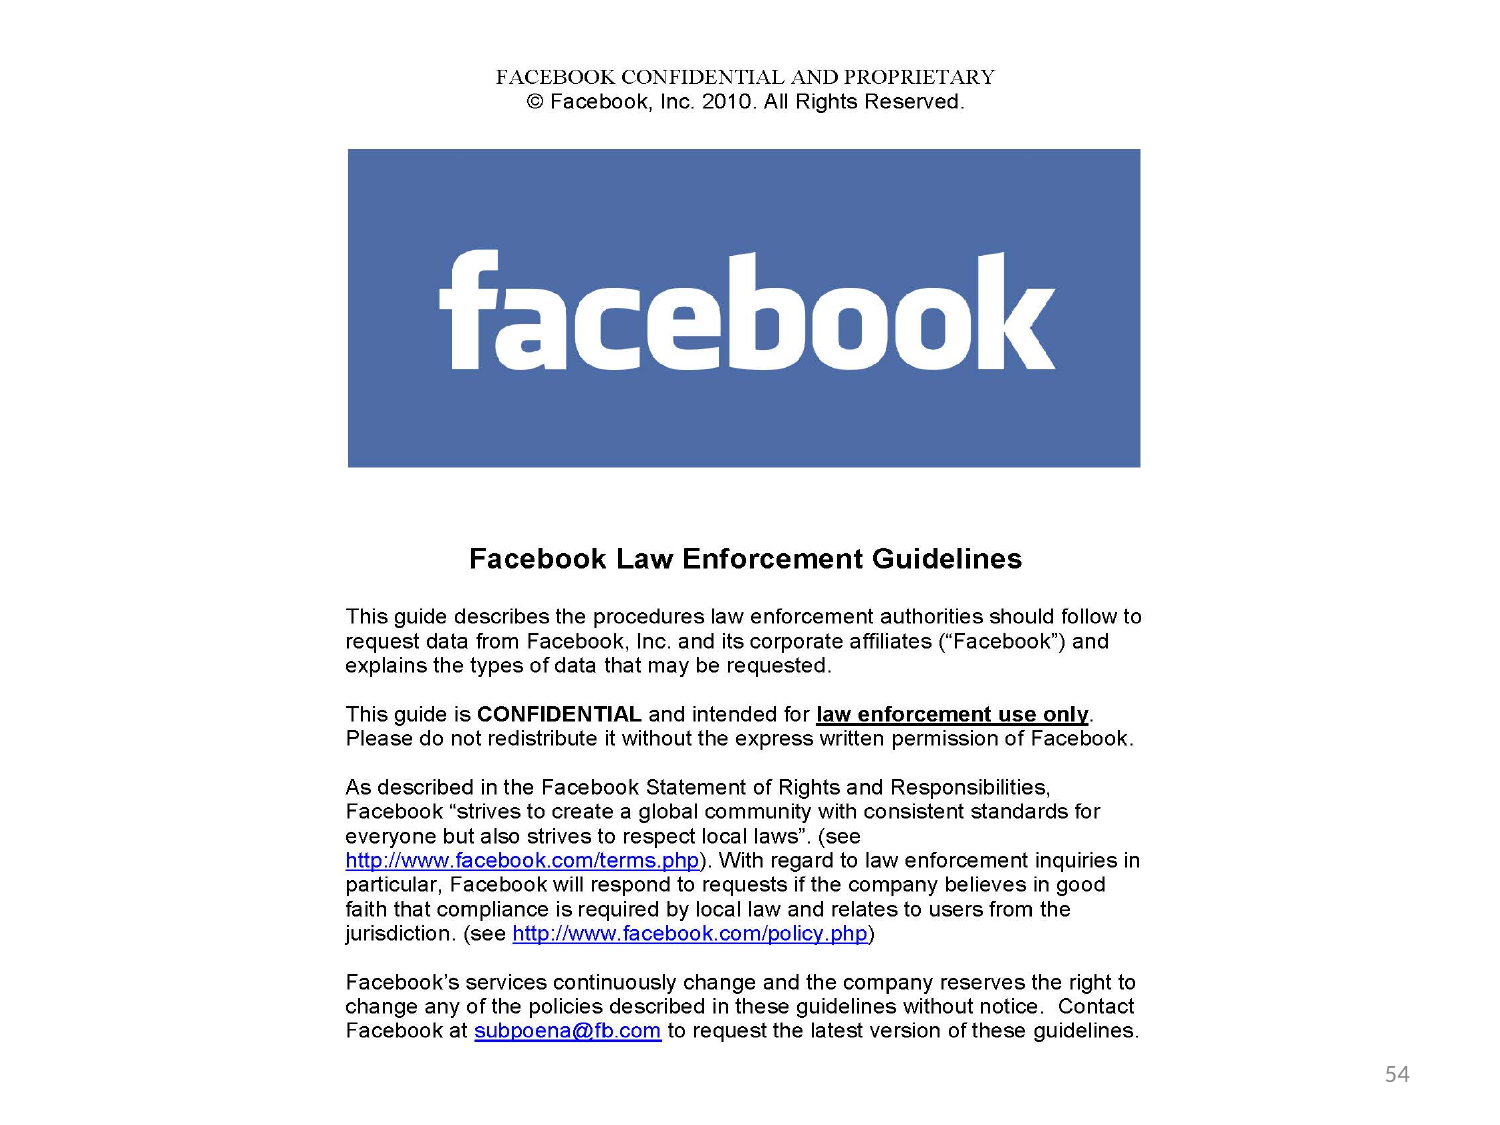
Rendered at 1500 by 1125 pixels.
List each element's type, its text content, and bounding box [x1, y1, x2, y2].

slide_number 54 [1319, 1042, 1425, 1103]
picture [178, 1, 1314, 1125]
